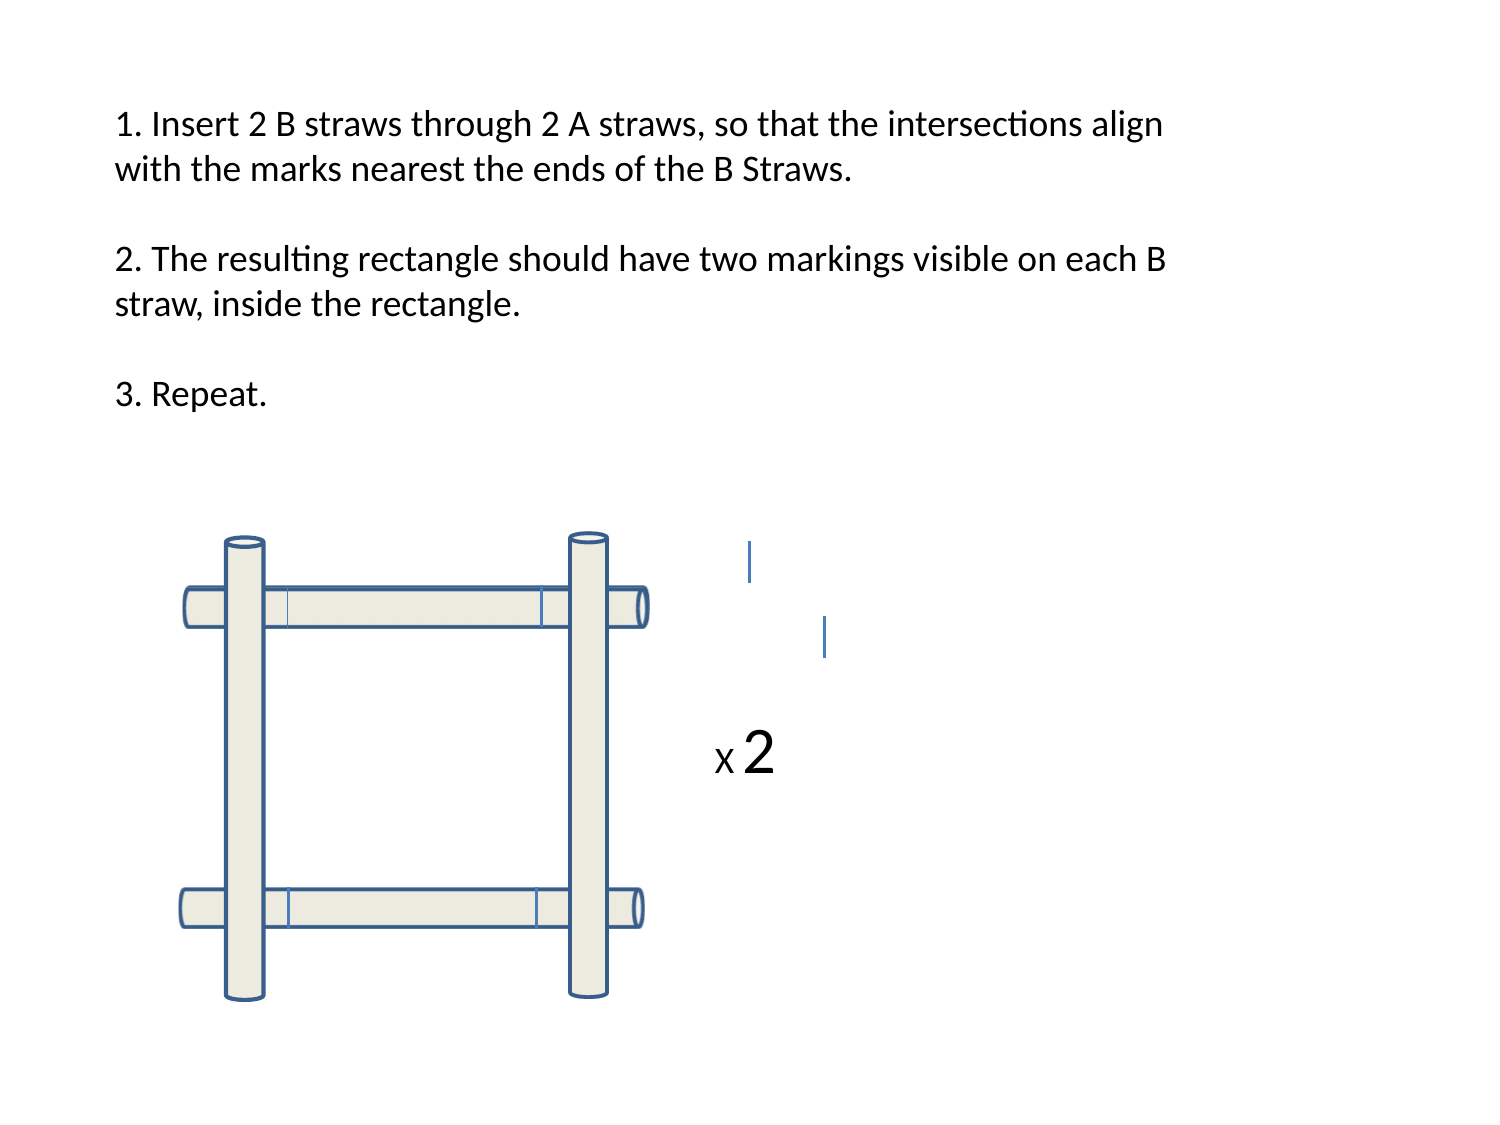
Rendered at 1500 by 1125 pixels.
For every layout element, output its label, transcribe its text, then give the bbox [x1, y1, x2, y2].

picture [823, 616, 827, 658]
picture [748, 541, 752, 583]
text_box 1. Insert 2 B straws through 2 A straws, so that the intersections align with the marks nearest the ends of the B Straws. 2. The resulting rectangle should have two markings visible on each B straw, inside the rectangle. 3. Repeat. [99, 91, 1238, 422]
text_box X 2 [699, 699, 846, 795]
text_box [223, 535, 266, 1003]
picture [266, 373, 649, 1125]
picture [183, 588, 223, 628]
picture [179, 888, 223, 928]
picture [266, 588, 287, 628]
